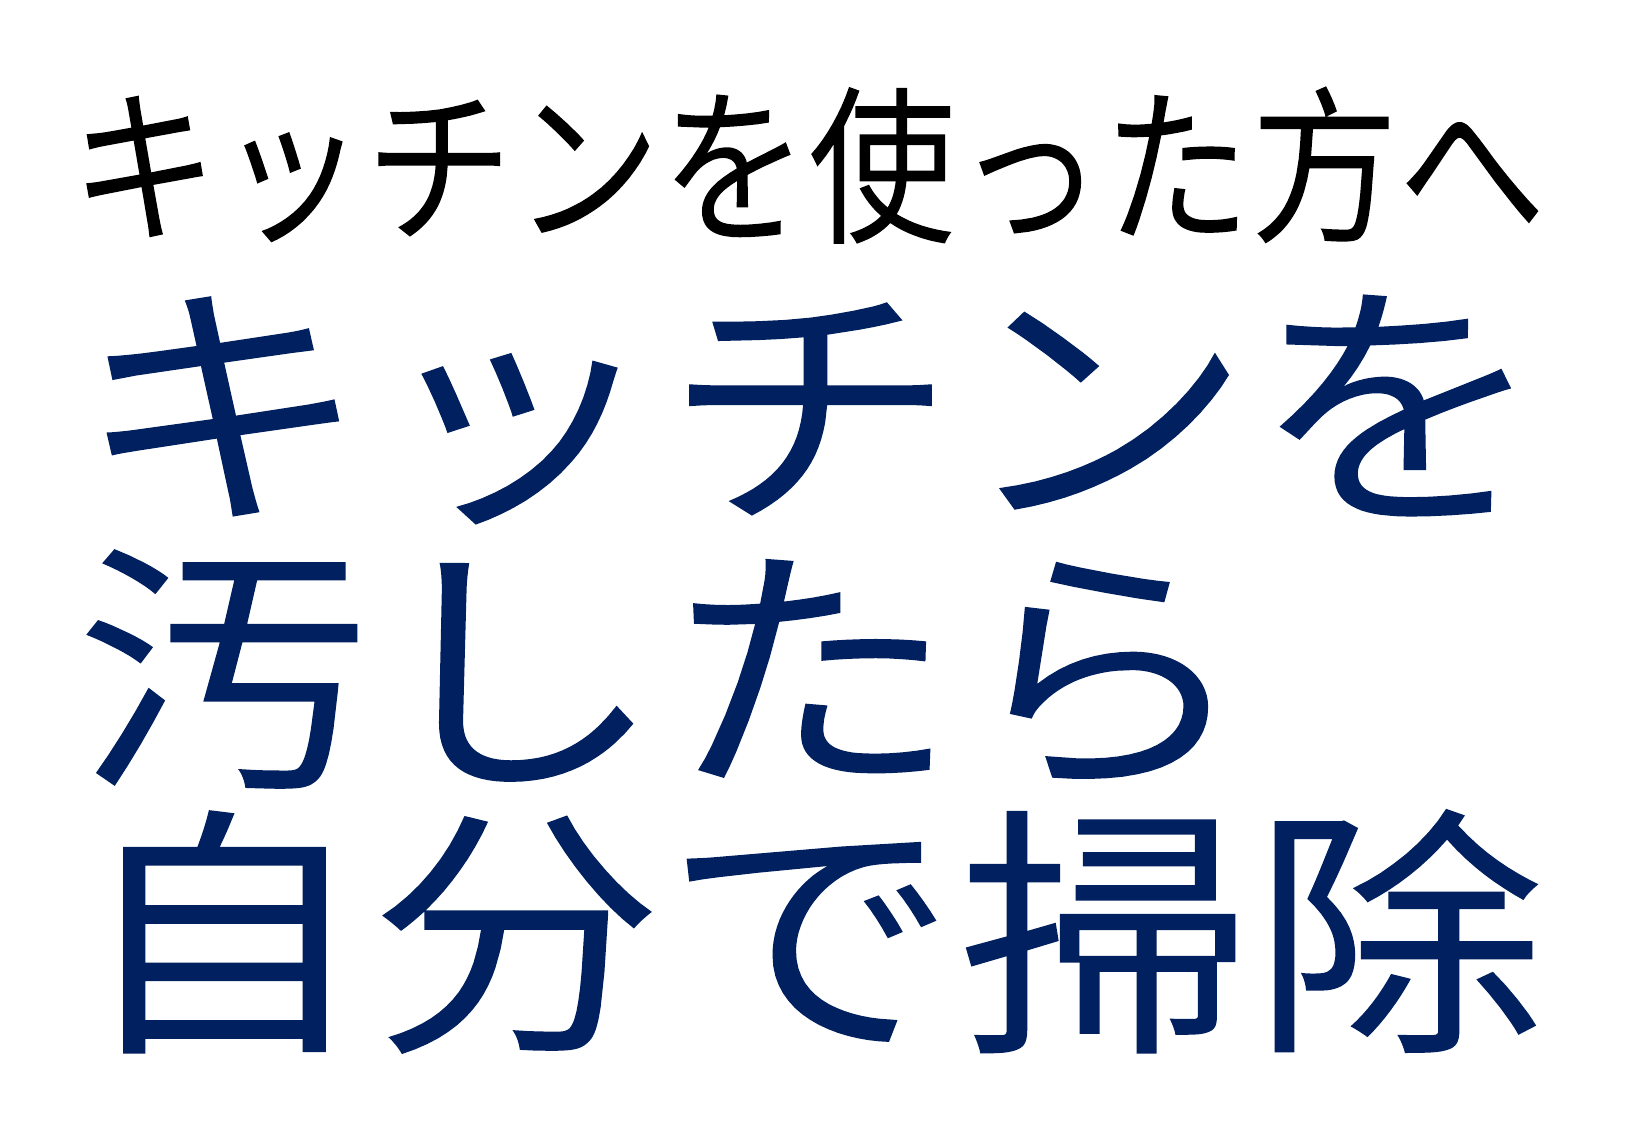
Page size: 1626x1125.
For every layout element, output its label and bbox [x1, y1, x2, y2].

text_box [86, 86, 1539, 1055]
